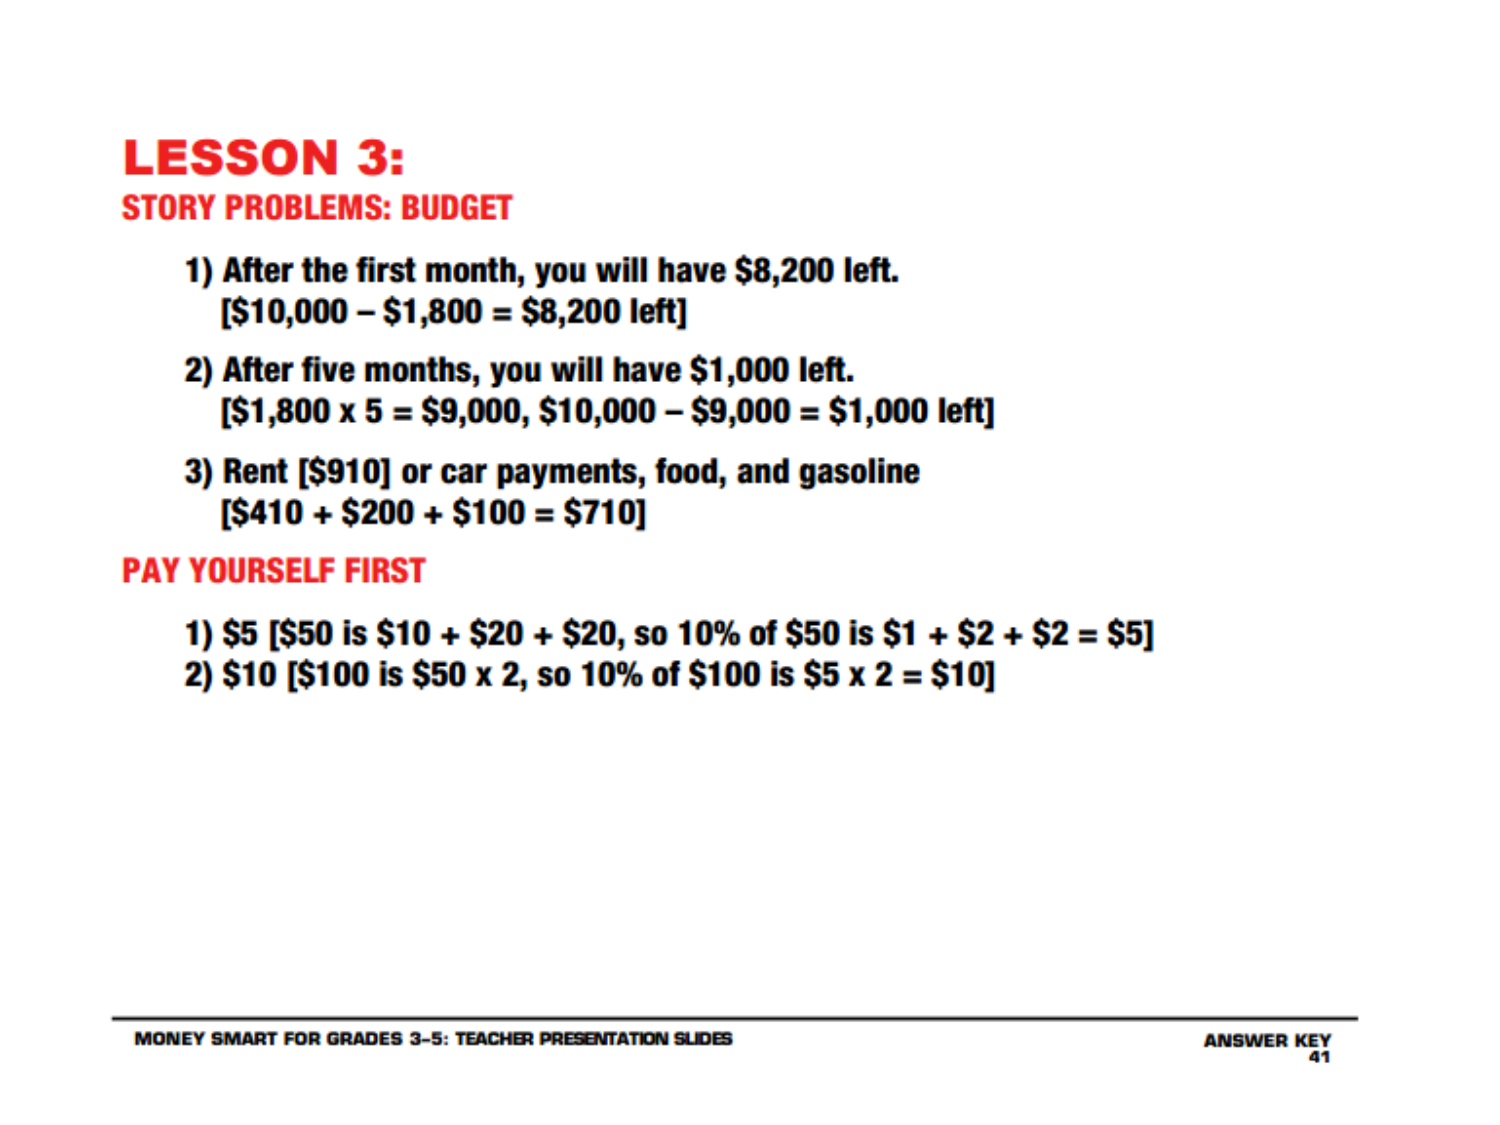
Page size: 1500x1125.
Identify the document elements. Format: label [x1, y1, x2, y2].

picture [62, 58, 1388, 1106]
